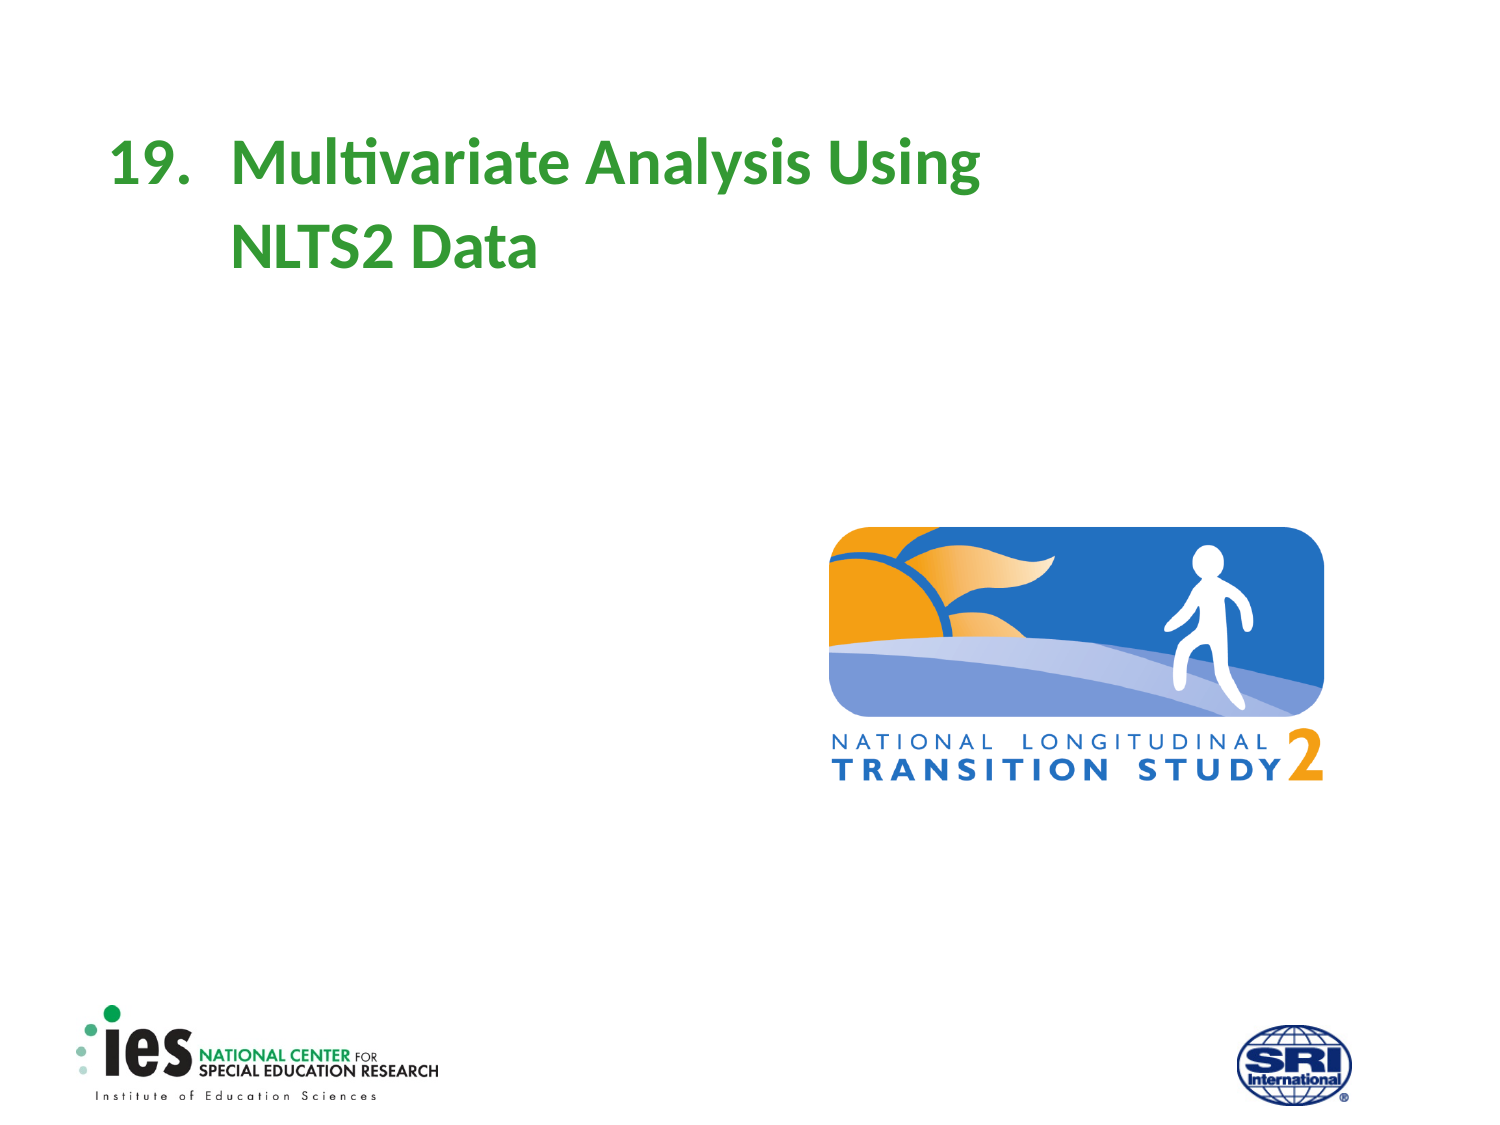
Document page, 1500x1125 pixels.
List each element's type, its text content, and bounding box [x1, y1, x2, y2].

picture [76, 1005, 438, 1100]
picture [1237, 1025, 1352, 1106]
title 19. Multivariate Analysis Using NLTS2 Data [92, 25, 1301, 376]
picture [829, 524, 1325, 781]
